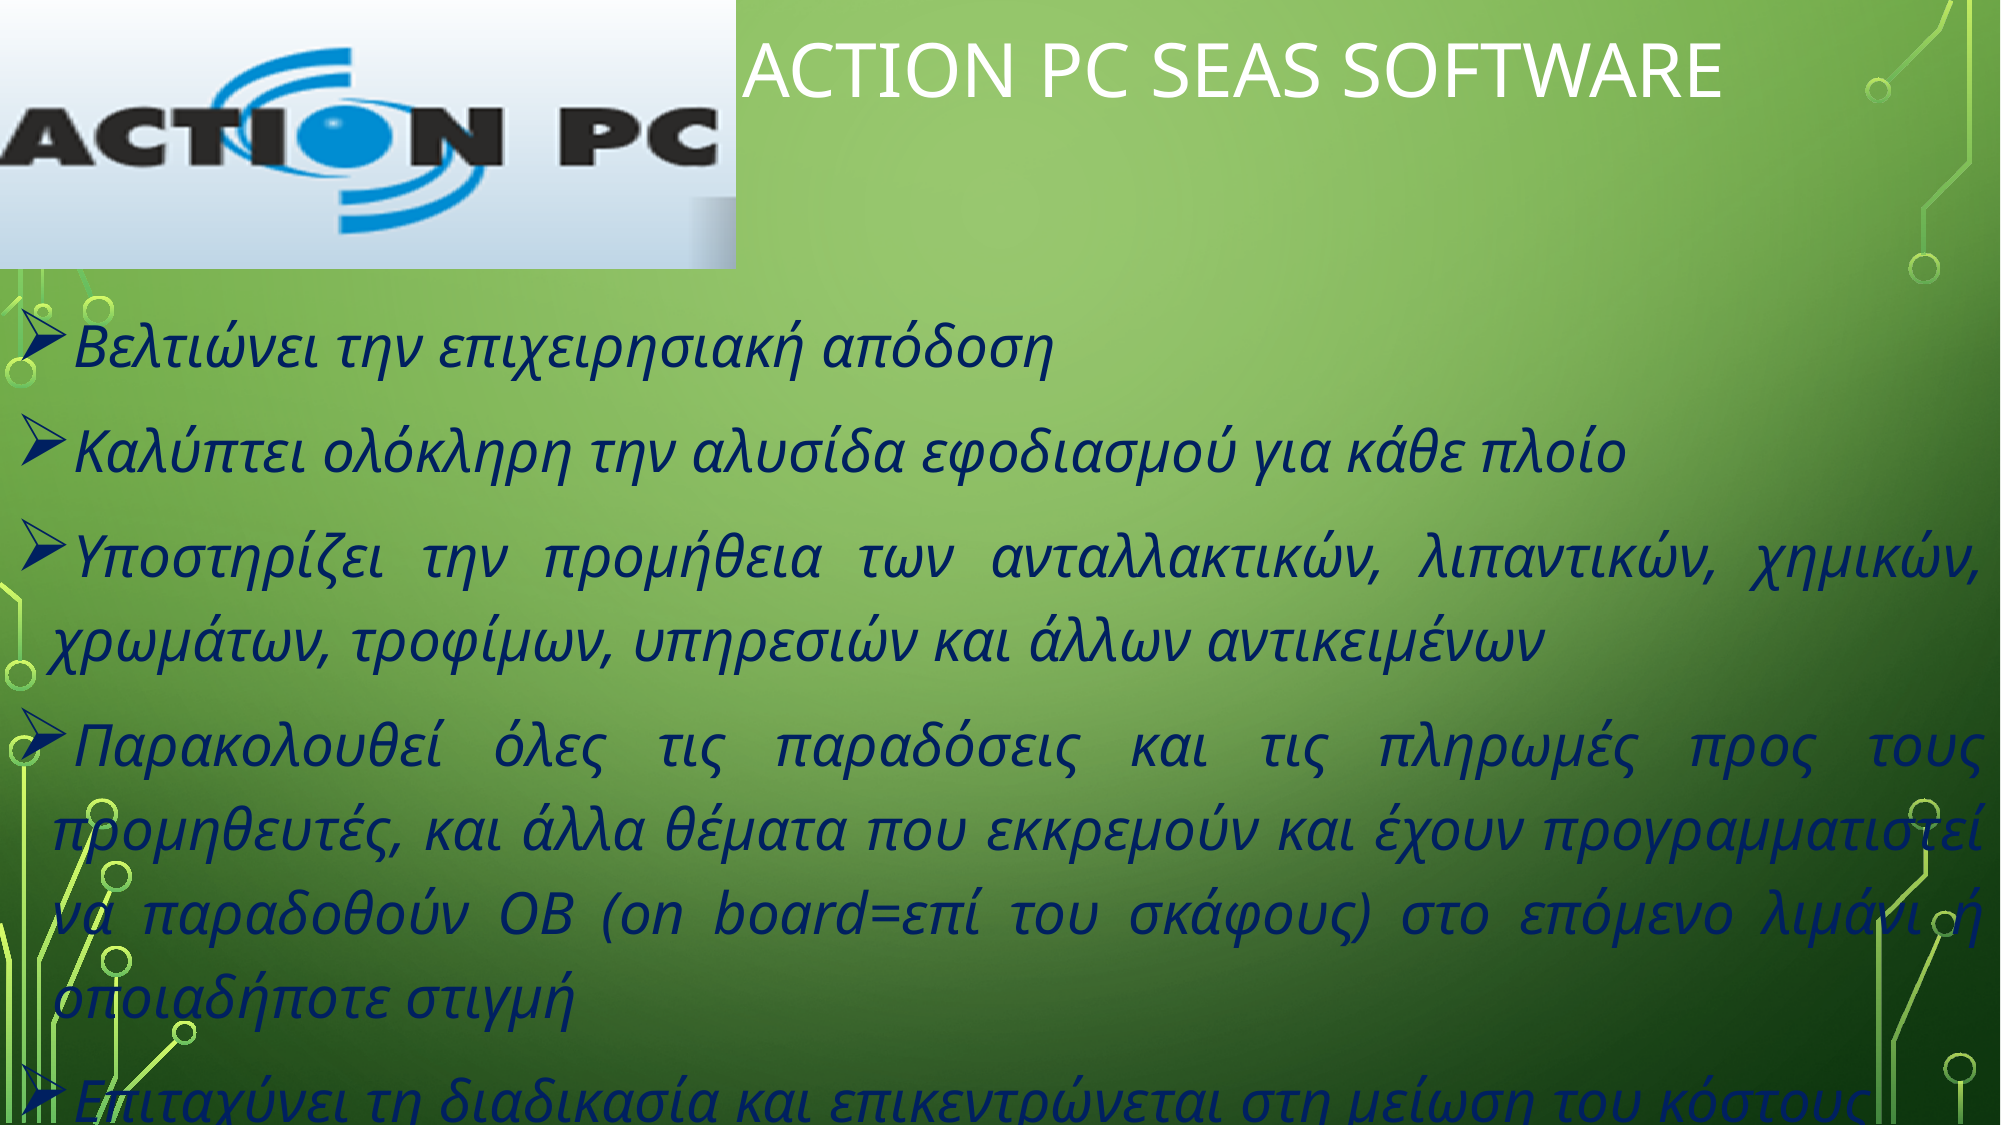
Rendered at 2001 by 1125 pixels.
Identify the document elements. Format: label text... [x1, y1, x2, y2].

picture [0, 0, 736, 269]
list Βελτιώνει την επιχειρησιακή απόδοση Καλύπτει ολόκληρη την αλυσίδα εφοδιασμού για κάθε πλοίο Υποστηρίζει την προμήθεια των ανταλλακτικών, λιπαντικών, χημικών, χρωμάτων, τροφίμων, υπηρεσιών και άλλων αντικειμένων Παρακολουθεί όλες τις παραδόσεις και τις πληρωμές προς τους προμηθευτές, και άλλα θέματα που εκκρεμούν και έχουν προγραμματιστεί να παραδοθούν OB (on board=επί του σκάφους) στο επόμενο λιμάνι ή οποιαδήποτε στιγμή Επιταχύνει τη διαδικασία και επικεντρώνεται στη μείωση του κόστους [0, 197, 2000, 1125]
title Action pc seas software [736, 14, 1855, 132]
